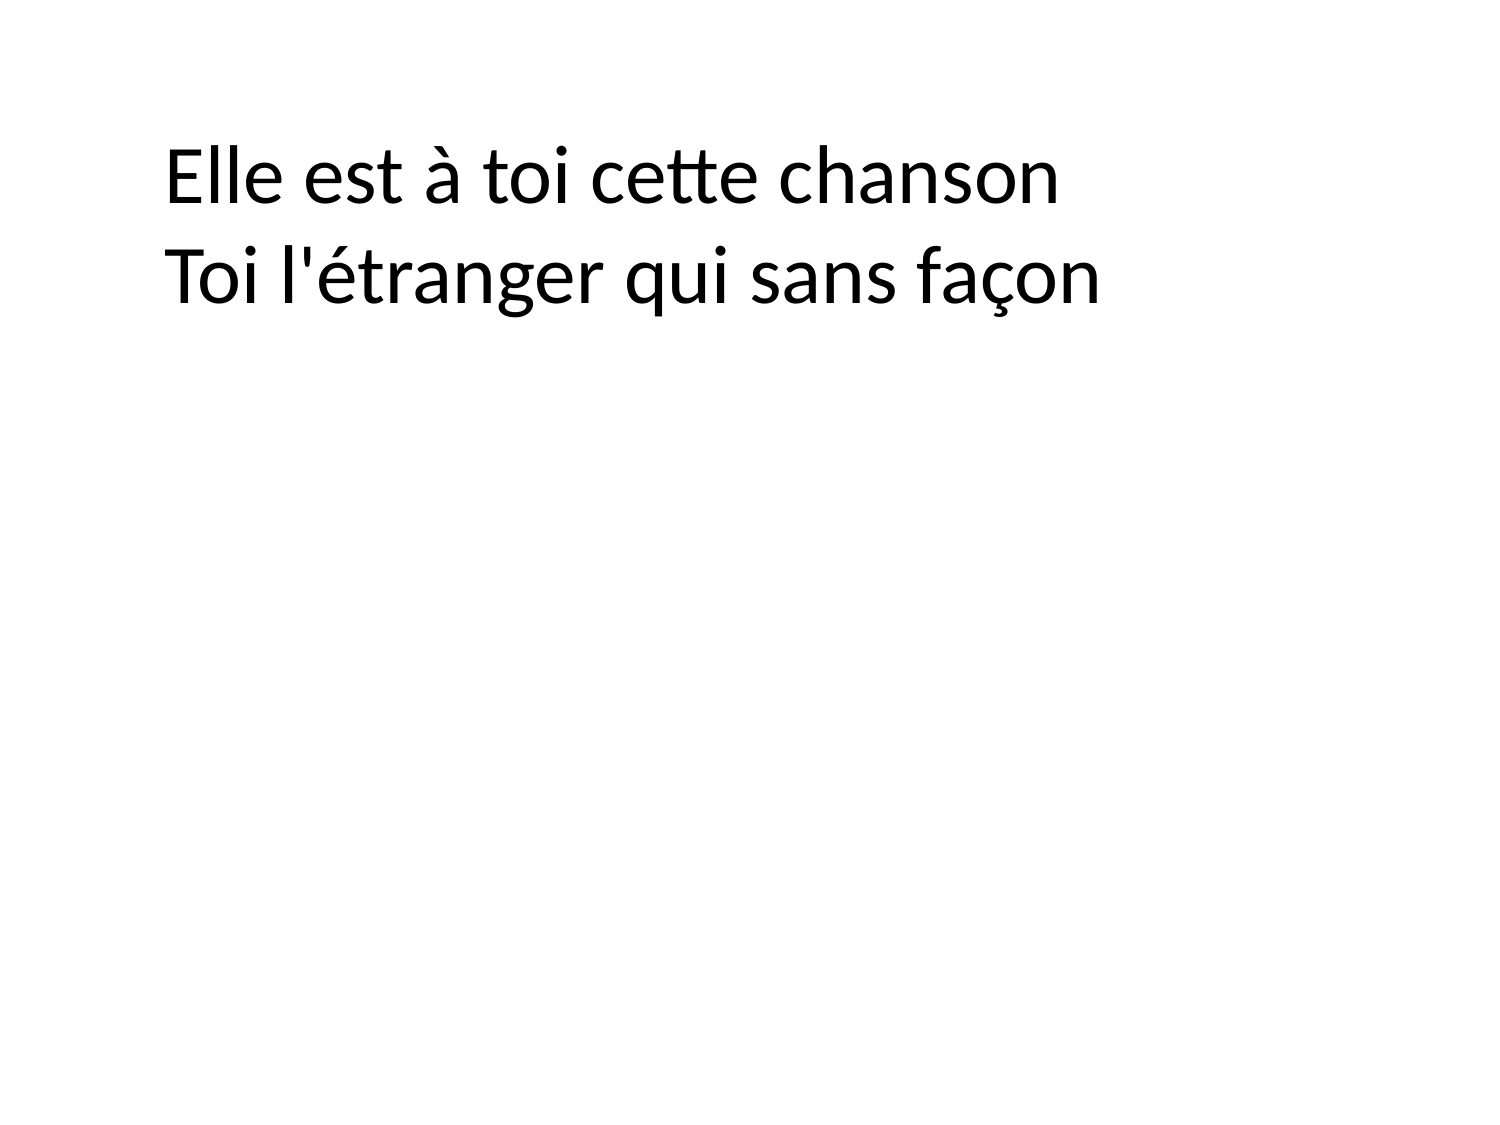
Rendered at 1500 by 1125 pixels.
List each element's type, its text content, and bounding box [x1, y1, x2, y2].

text_box Elle est à toi cette chanson Toi l'étranger qui sans façon [150, 112, 1500, 428]
